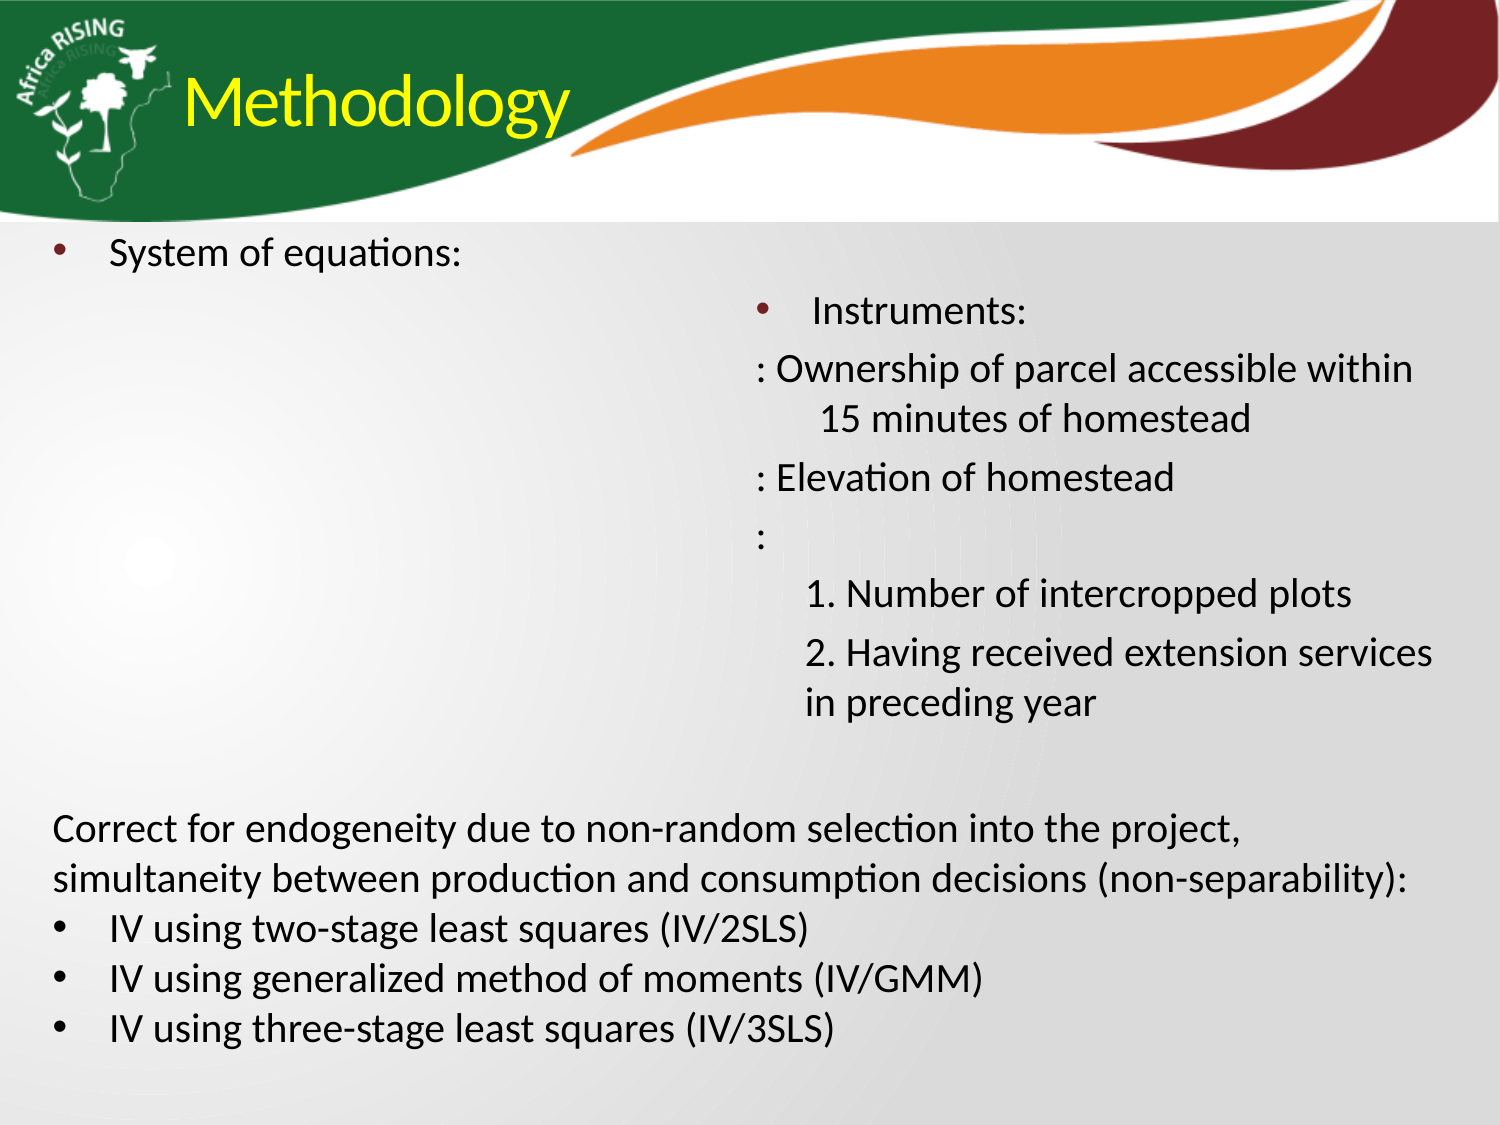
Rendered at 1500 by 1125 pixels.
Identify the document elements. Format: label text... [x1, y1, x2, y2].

text_box Correct for endogeneity due to non-random selection into the project, simultaneity between production and consumption decisions (non-separability): IV using two-stage least squares (IV/2SLS) IV using generalized method of moments (IV/GMM) IV using three-stage least squares (IV/3SLS) [38, 793, 1438, 1059]
picture [0, 0, 1499, 222]
text_box Methodology [167, 43, 1487, 187]
